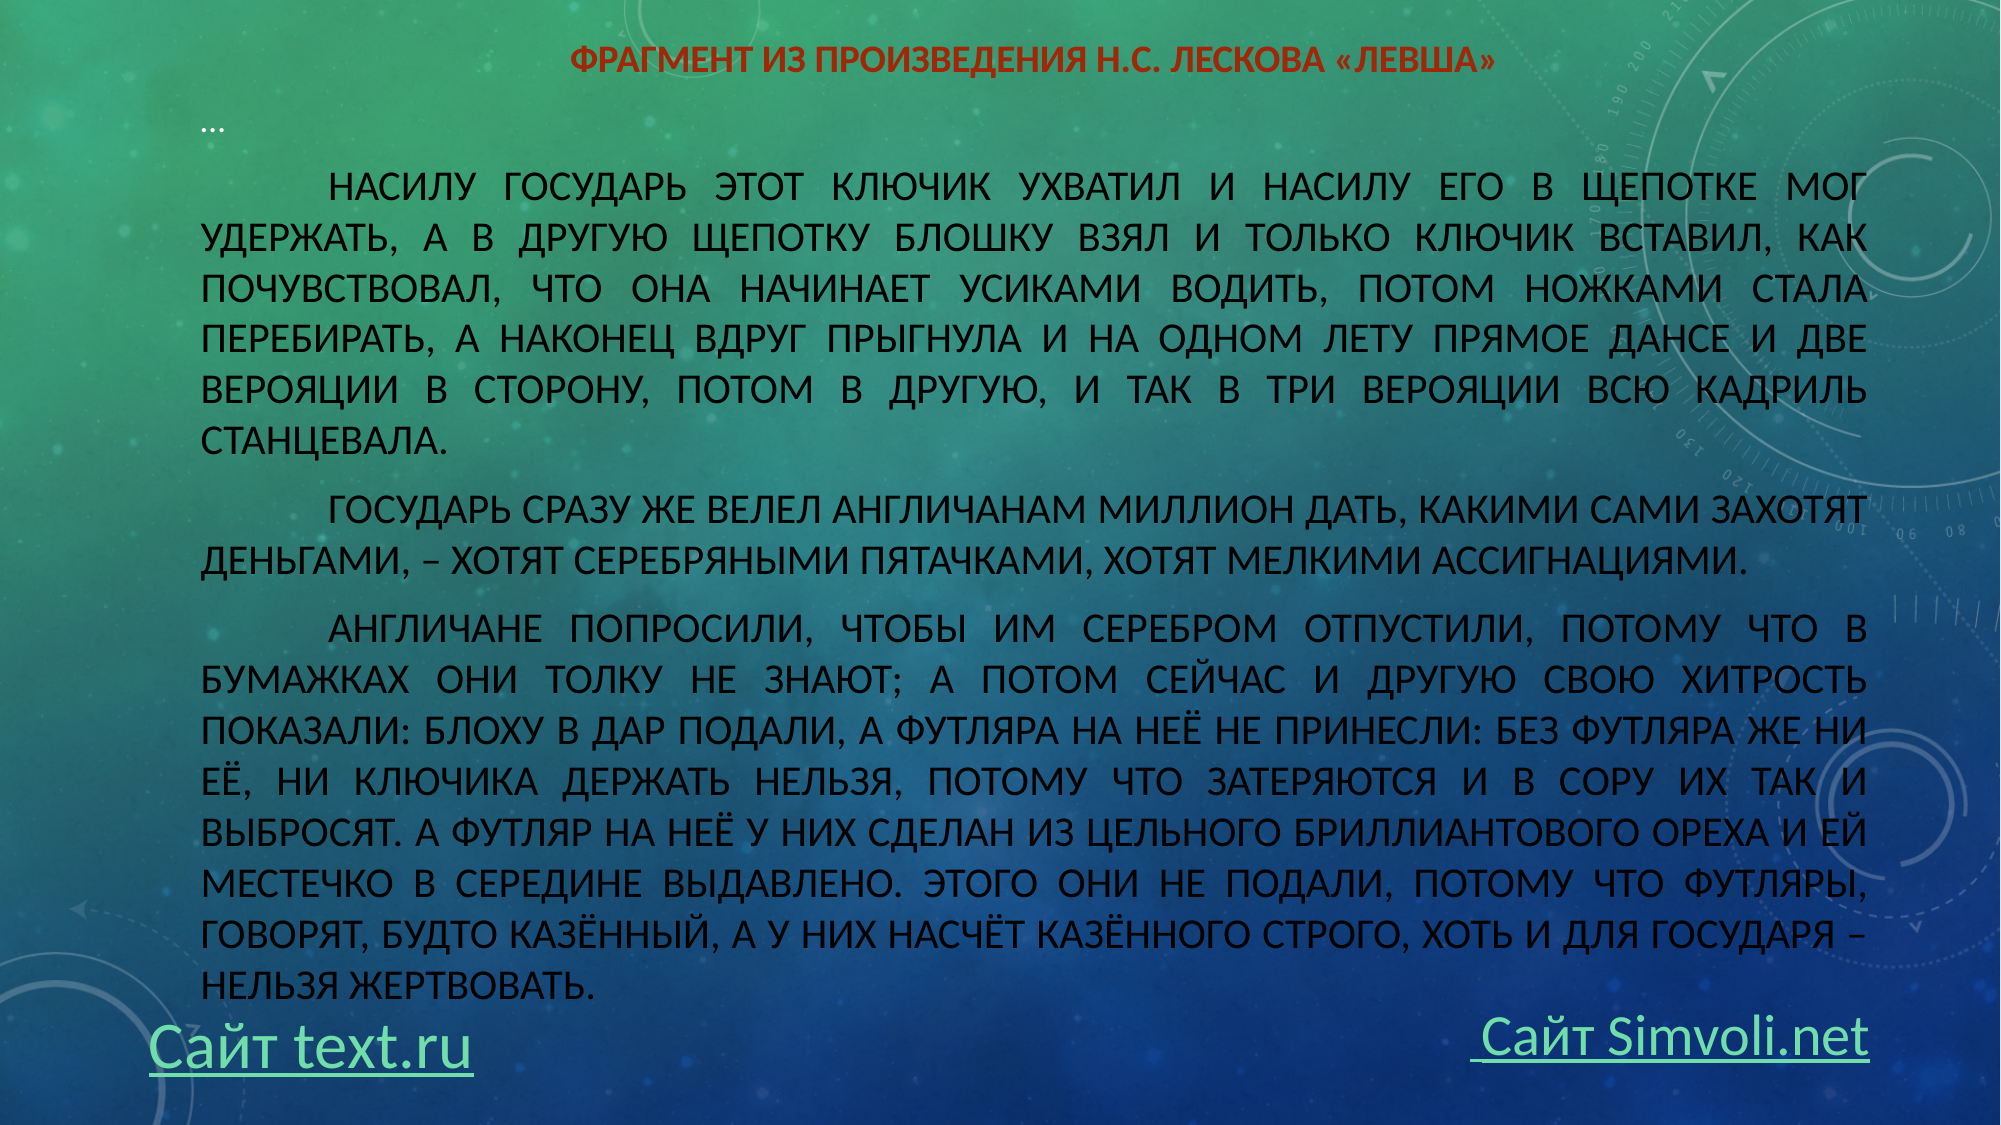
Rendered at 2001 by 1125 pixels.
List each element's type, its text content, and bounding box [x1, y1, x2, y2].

text_box Сайт text.ru [134, 994, 545, 1089]
text_box Сайт Simvoli.net [1455, 990, 1922, 1120]
picture [0, 0, 2001, 1125]
list Фрагмент из произведения Н.С. Лескова «Левша» … Насилу государь этот ключик ухватил и насилу его в щепотке мог удержать, а в другую щепотку блошку взял и только ключик вставил, как почувствовал, что она начинает усиками водить, потом ножками стала перебирать, а наконец вдруг прыгнула и на одном лету прямое дансе и две верояции в сторону, потом в другую, и так в три верояции всю кадриль станцевала. Государь сразу же велел англичанам миллион дать, какими сами захотят деньгами, – хотят серебряными пятачками, хотят мелкими ассигнациями. Англичане попросили, чтобы им серебром отпустили, потому что в бумажках они толку не знают; а потом сейчас и другую свою хитрость показали: блоху в дар подали, а футляра на неё не принесли: без футляра же ни её, ни ключика держать нельзя, потому что затеряются и в сору их так и выбросят. А футляр на неё у них сделан из цельного бриллиантового ореха и ей местечко в середине выдавлено. Этого они не подали, потому что футляры, говорят, будто казённый, а у них насчёт казённого строго, хоть и для государя – нельзя жертвовать. [185, 25, 1883, 1058]
